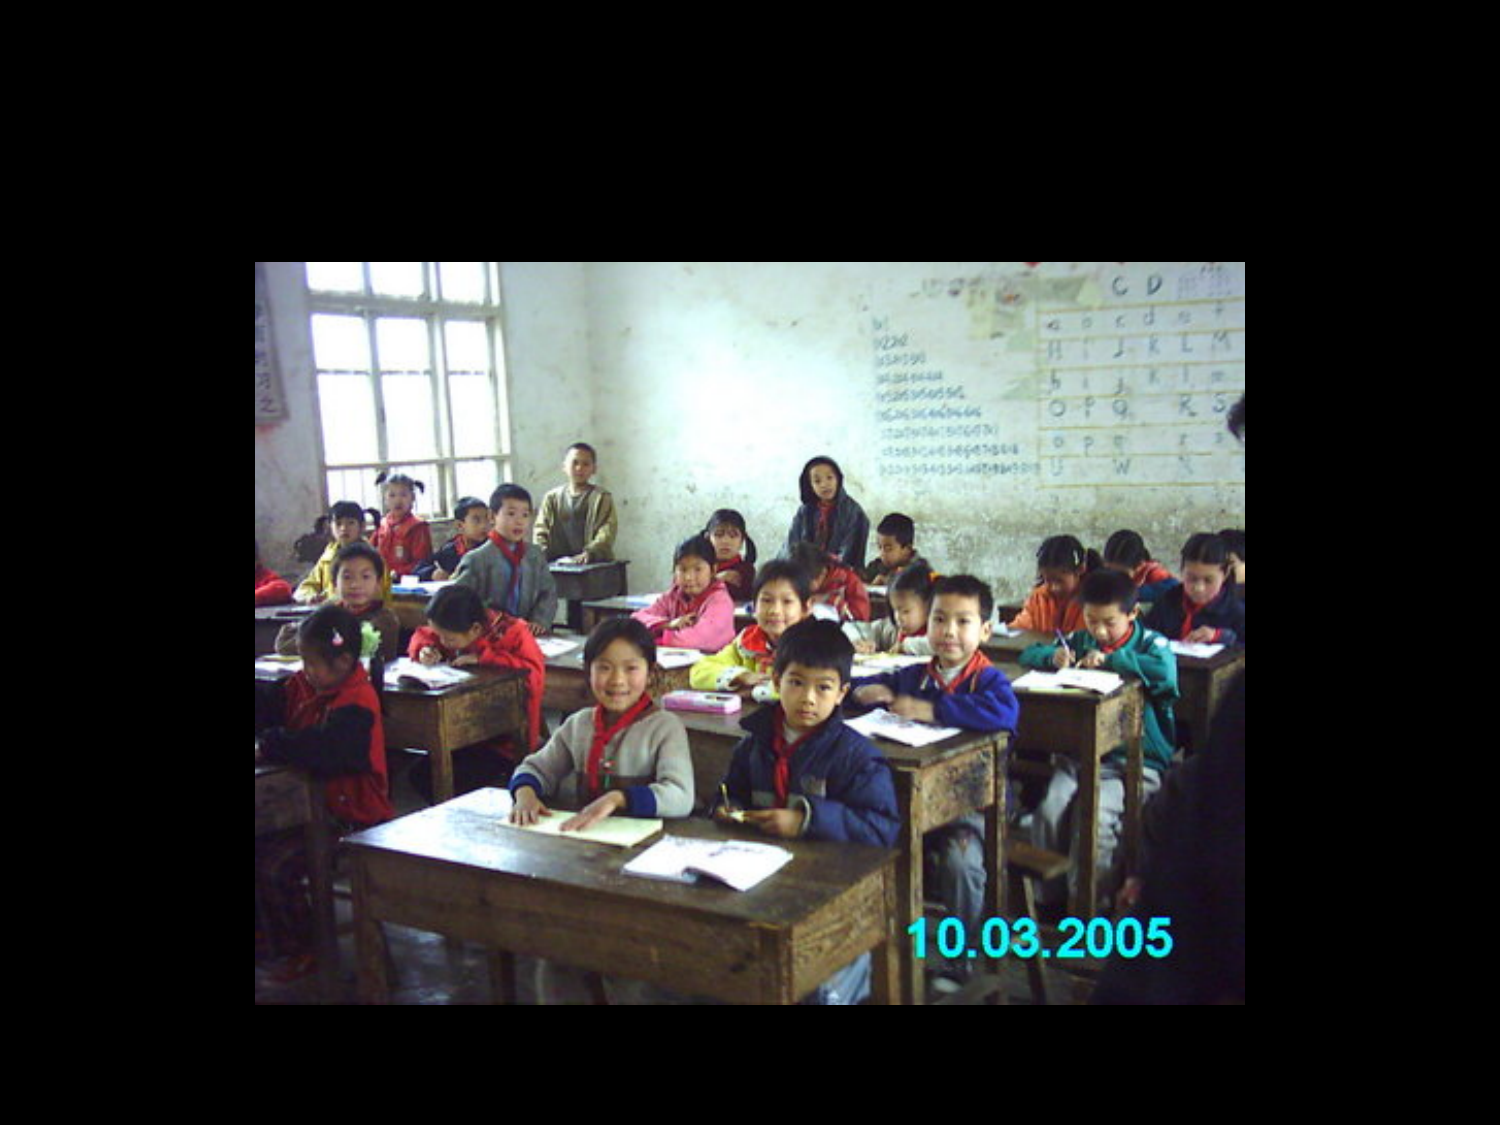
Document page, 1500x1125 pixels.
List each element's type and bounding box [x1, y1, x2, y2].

list [254, 262, 1246, 1006]
